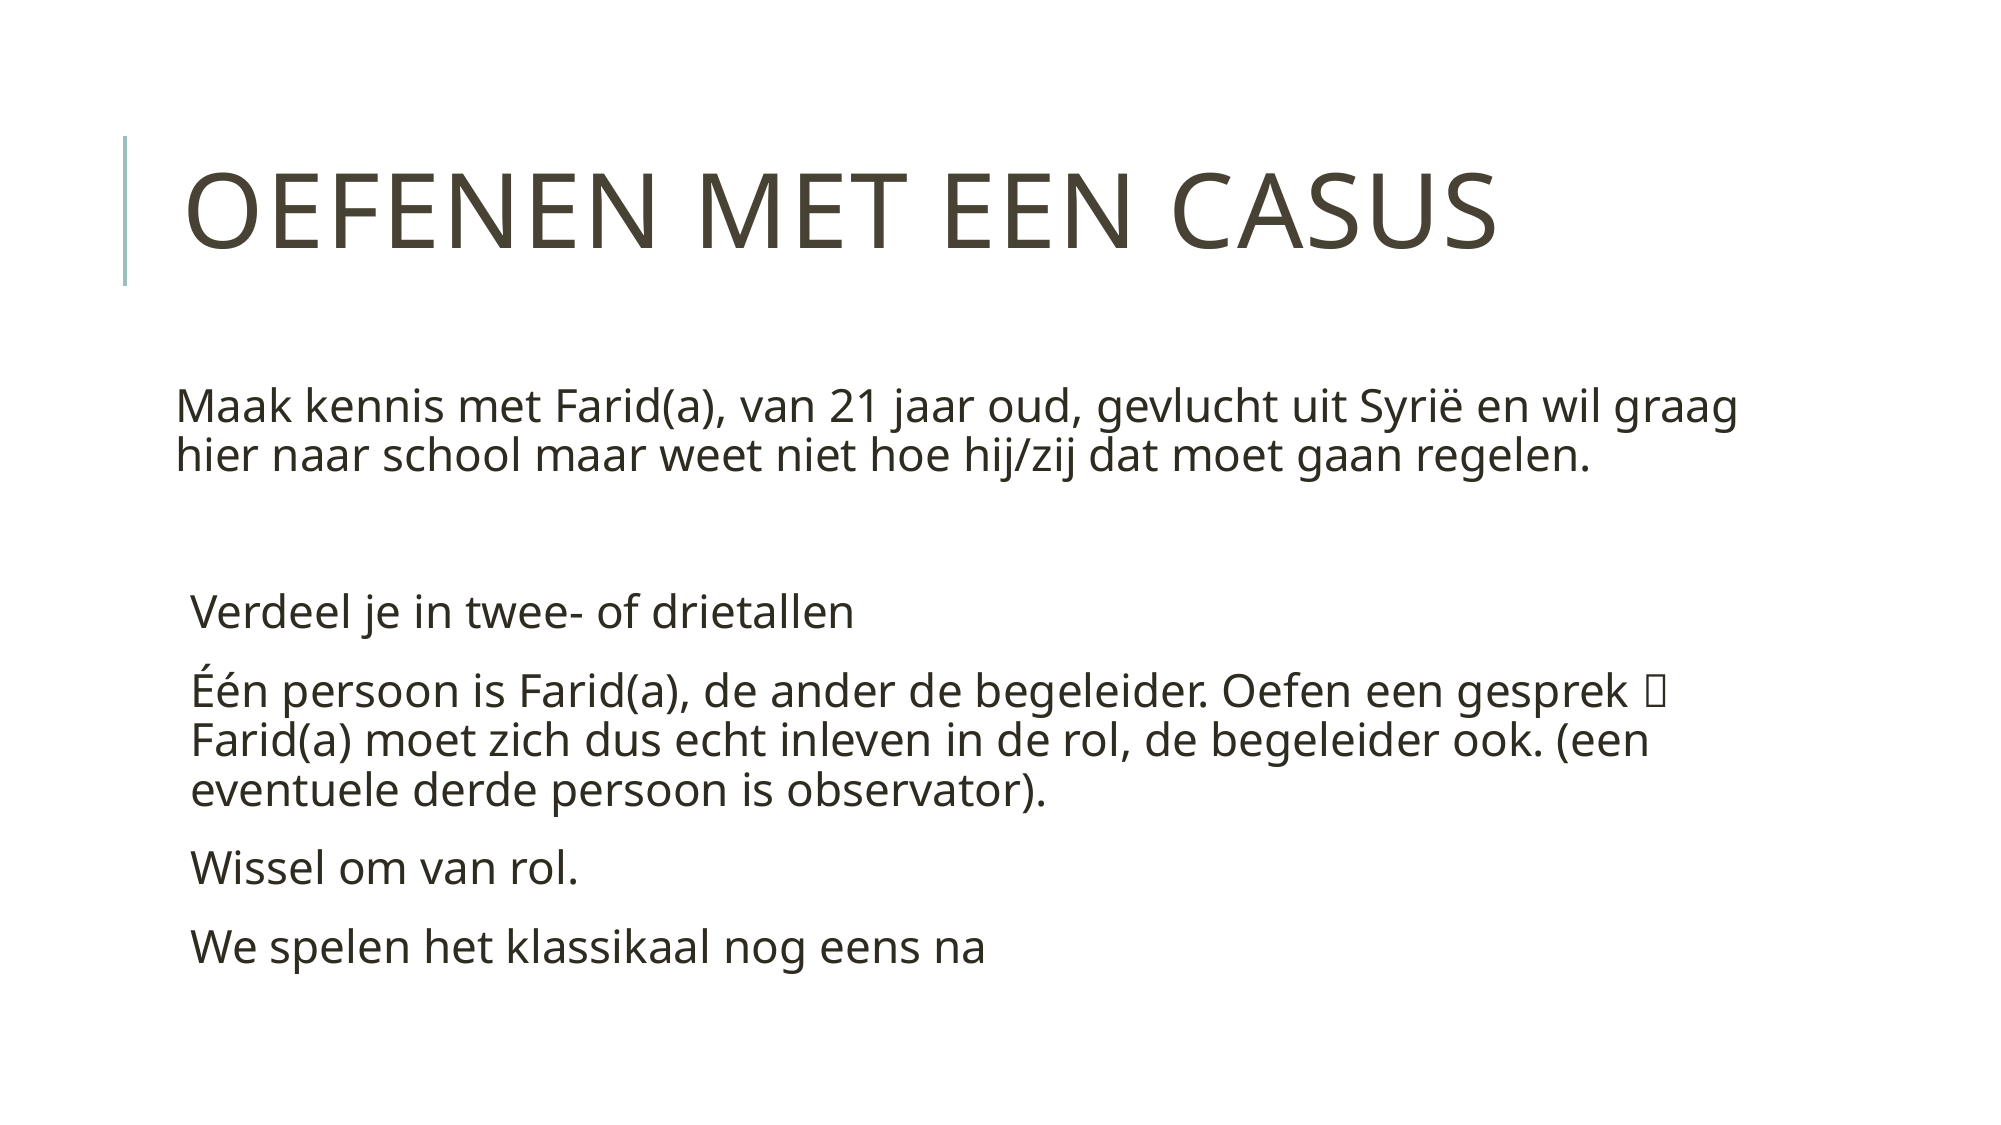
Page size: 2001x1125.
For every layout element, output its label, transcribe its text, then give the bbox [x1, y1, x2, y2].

title Oefenen met een casus [168, 96, 1763, 342]
list Maak kennis met Farid(a), van 21 jaar oud, gevlucht uit Syrië en wil graag hier naar school maar weet niet hoe hij/zij dat moet gaan regelen. Verdeel je in twee- of drietallen Één persoon is Farid(a), de ander de begeleider. Oefen een gesprek  Farid(a) moet zich dus echt inleven in de rol, de begeleider ook. (een eventuele derde persoon is observator). Wissel om van rol. We spelen het klassikaal nog eens na [168, 375, 1763, 1035]
